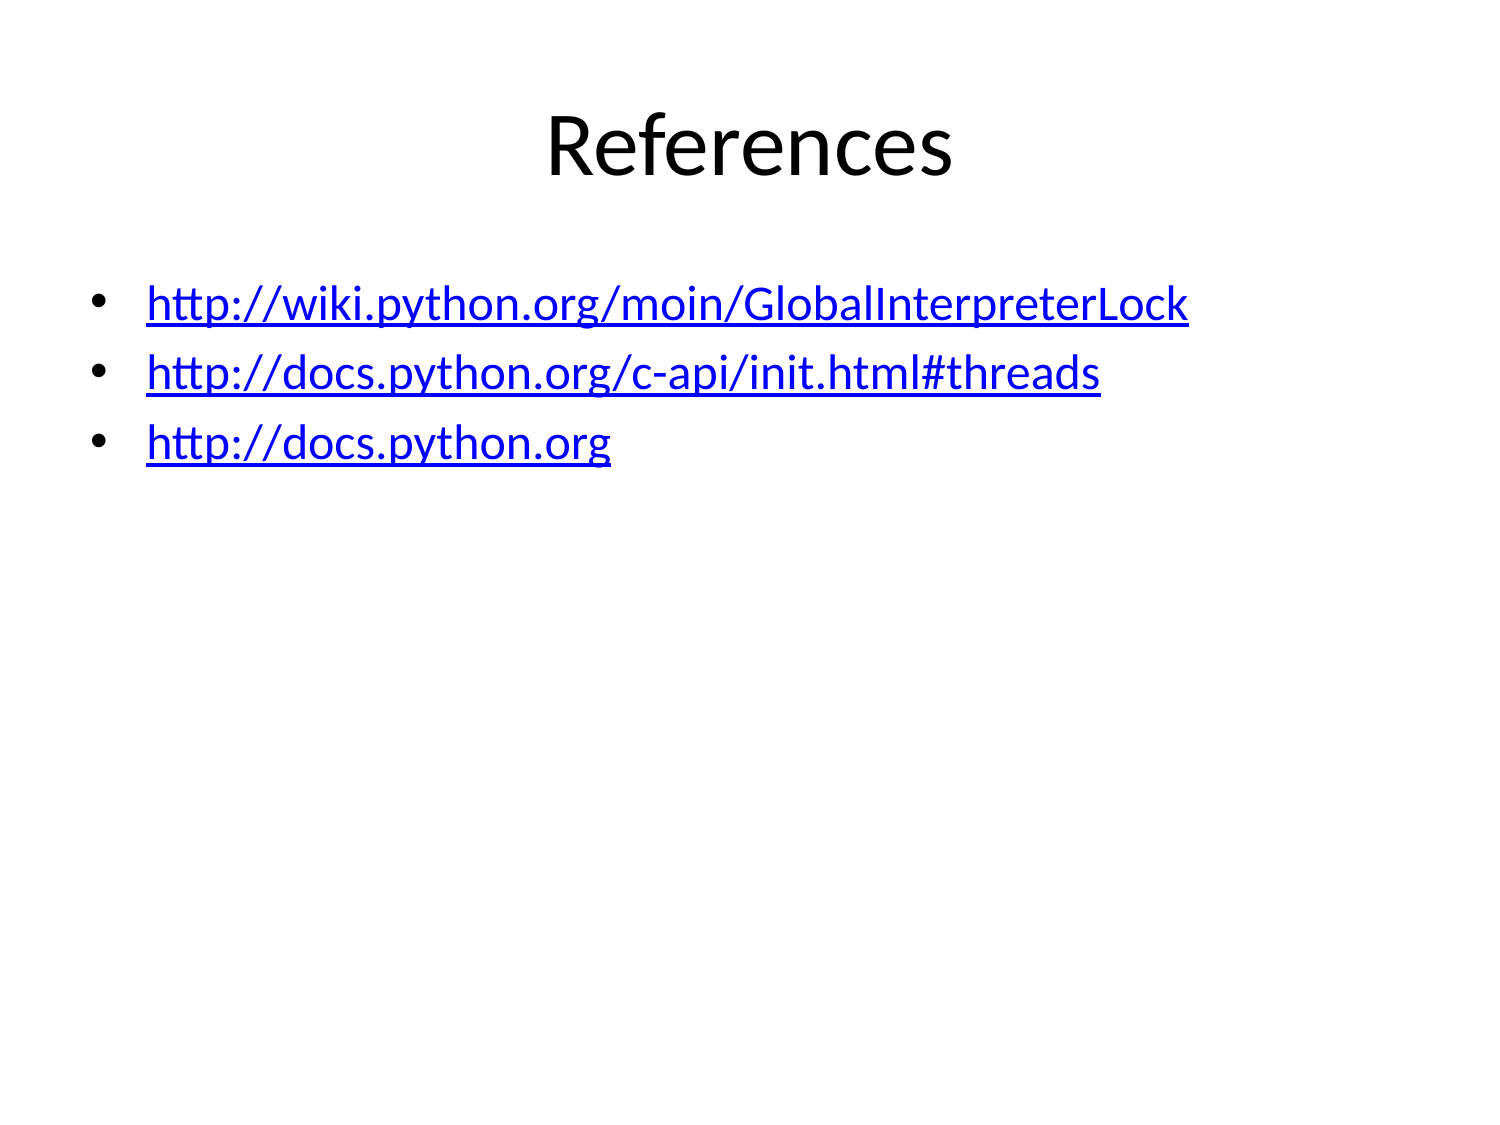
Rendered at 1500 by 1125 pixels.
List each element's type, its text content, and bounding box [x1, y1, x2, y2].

title References [75, 45, 1425, 233]
list http://wiki.python.org/moin/GlobalInterpreterLock http://docs.python.org/c-api/init.html#threads http://docs.python.org [75, 262, 1425, 1005]
